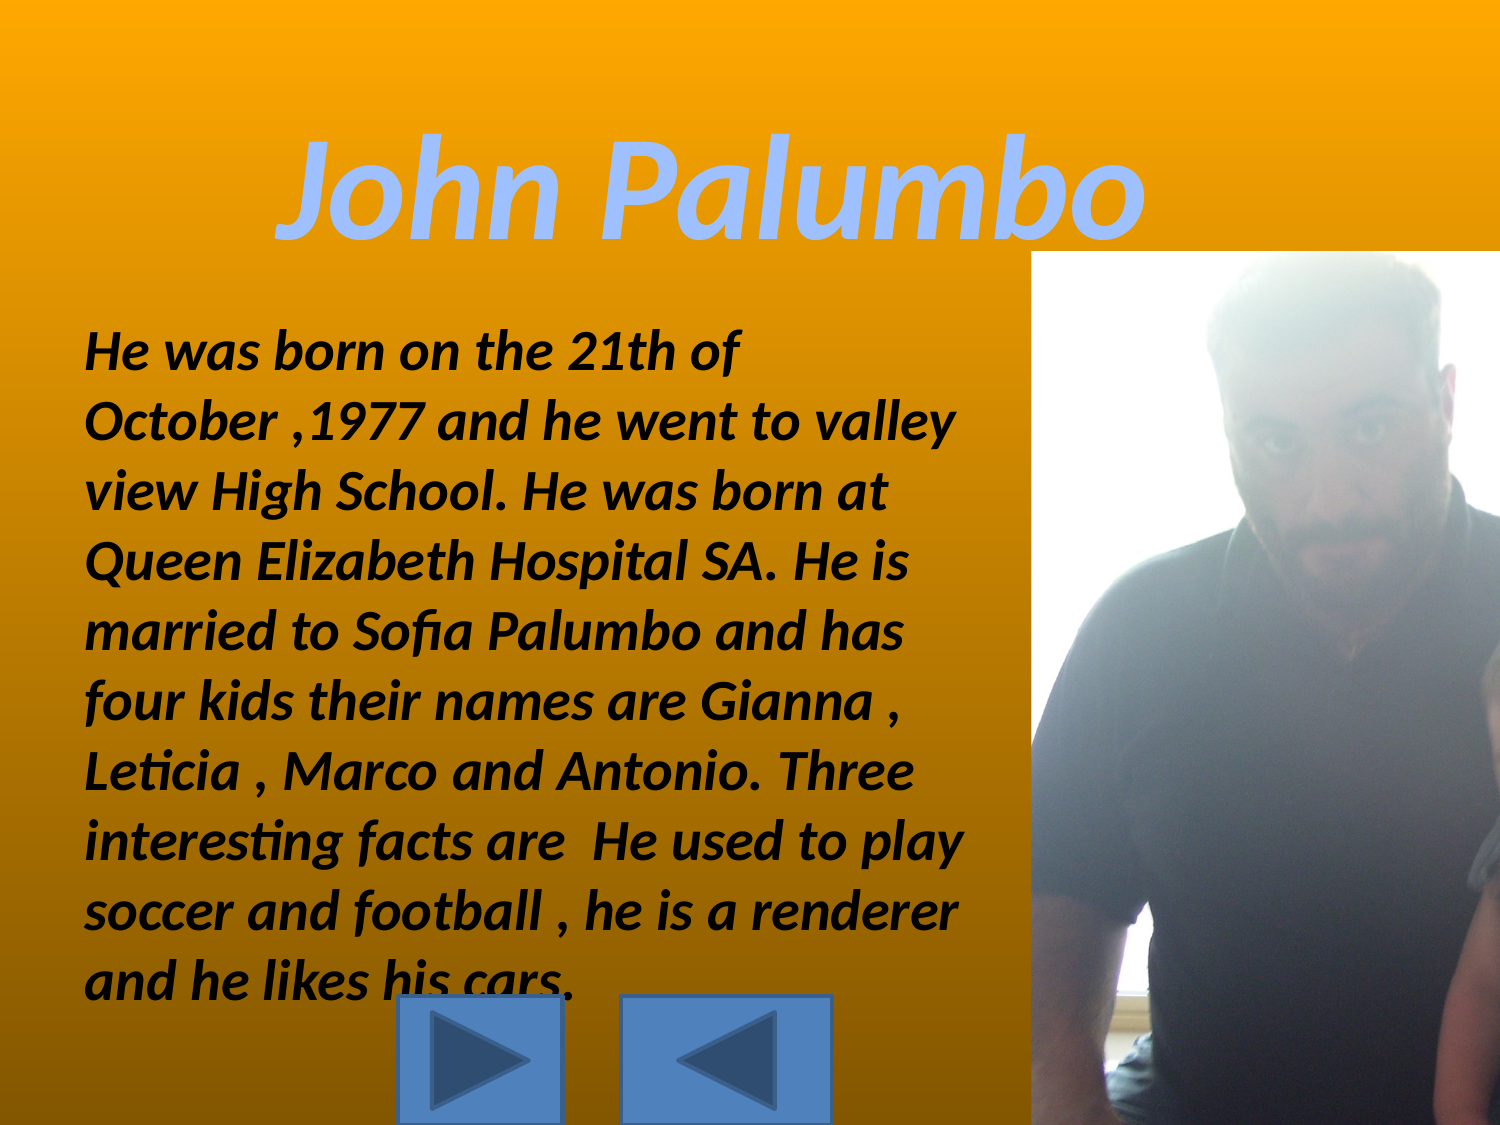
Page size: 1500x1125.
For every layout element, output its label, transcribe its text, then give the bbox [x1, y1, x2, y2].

text_box [396, 994, 565, 1125]
text_box He was born on the 21th of October ,1977 and he went to valley view High School. He was born at Queen Elizabeth Hospital SA. He is married to Sofia Palumbo and has four kids their names are Gianna , Leticia , Marco and Antonio. Three interesting facts are He used to play soccer and football , he is a renderer and he likes his cars. [70, 304, 1008, 1020]
picture [1031, 251, 1500, 1125]
text_box John Palumbo [262, 81, 1165, 277]
text_box [619, 994, 834, 1125]
